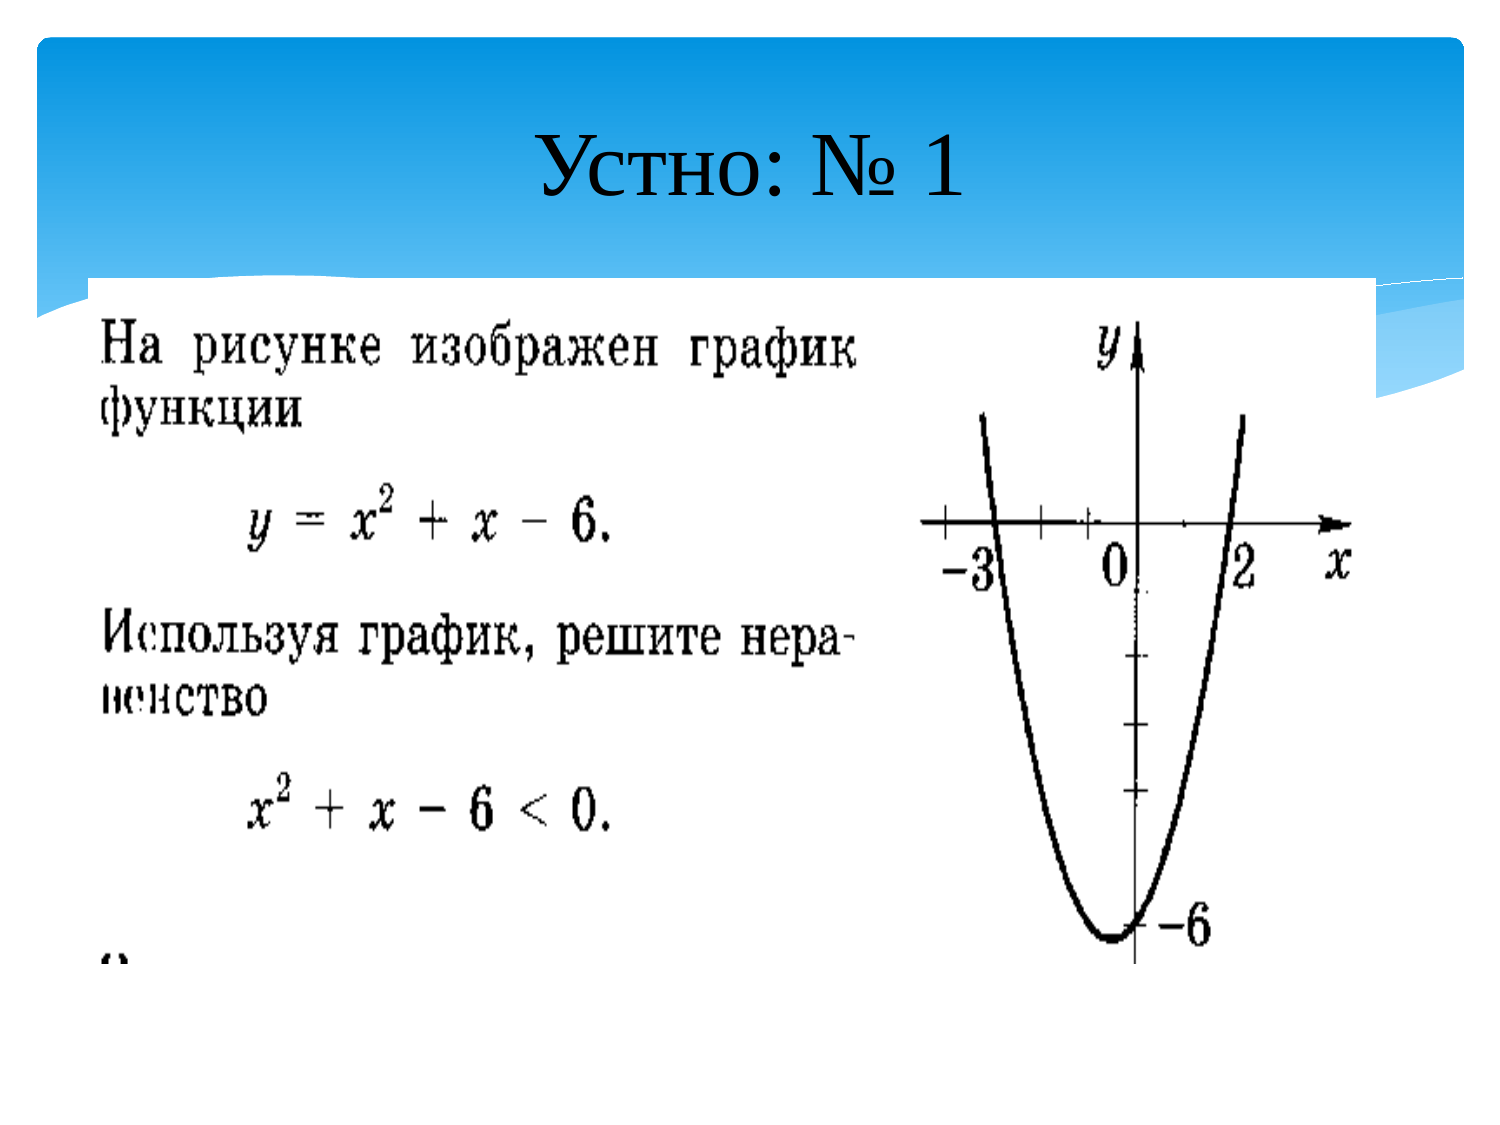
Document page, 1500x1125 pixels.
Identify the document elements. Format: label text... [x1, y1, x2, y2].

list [88, 278, 1377, 965]
title Устно: № 1 [75, 55, 1425, 261]
